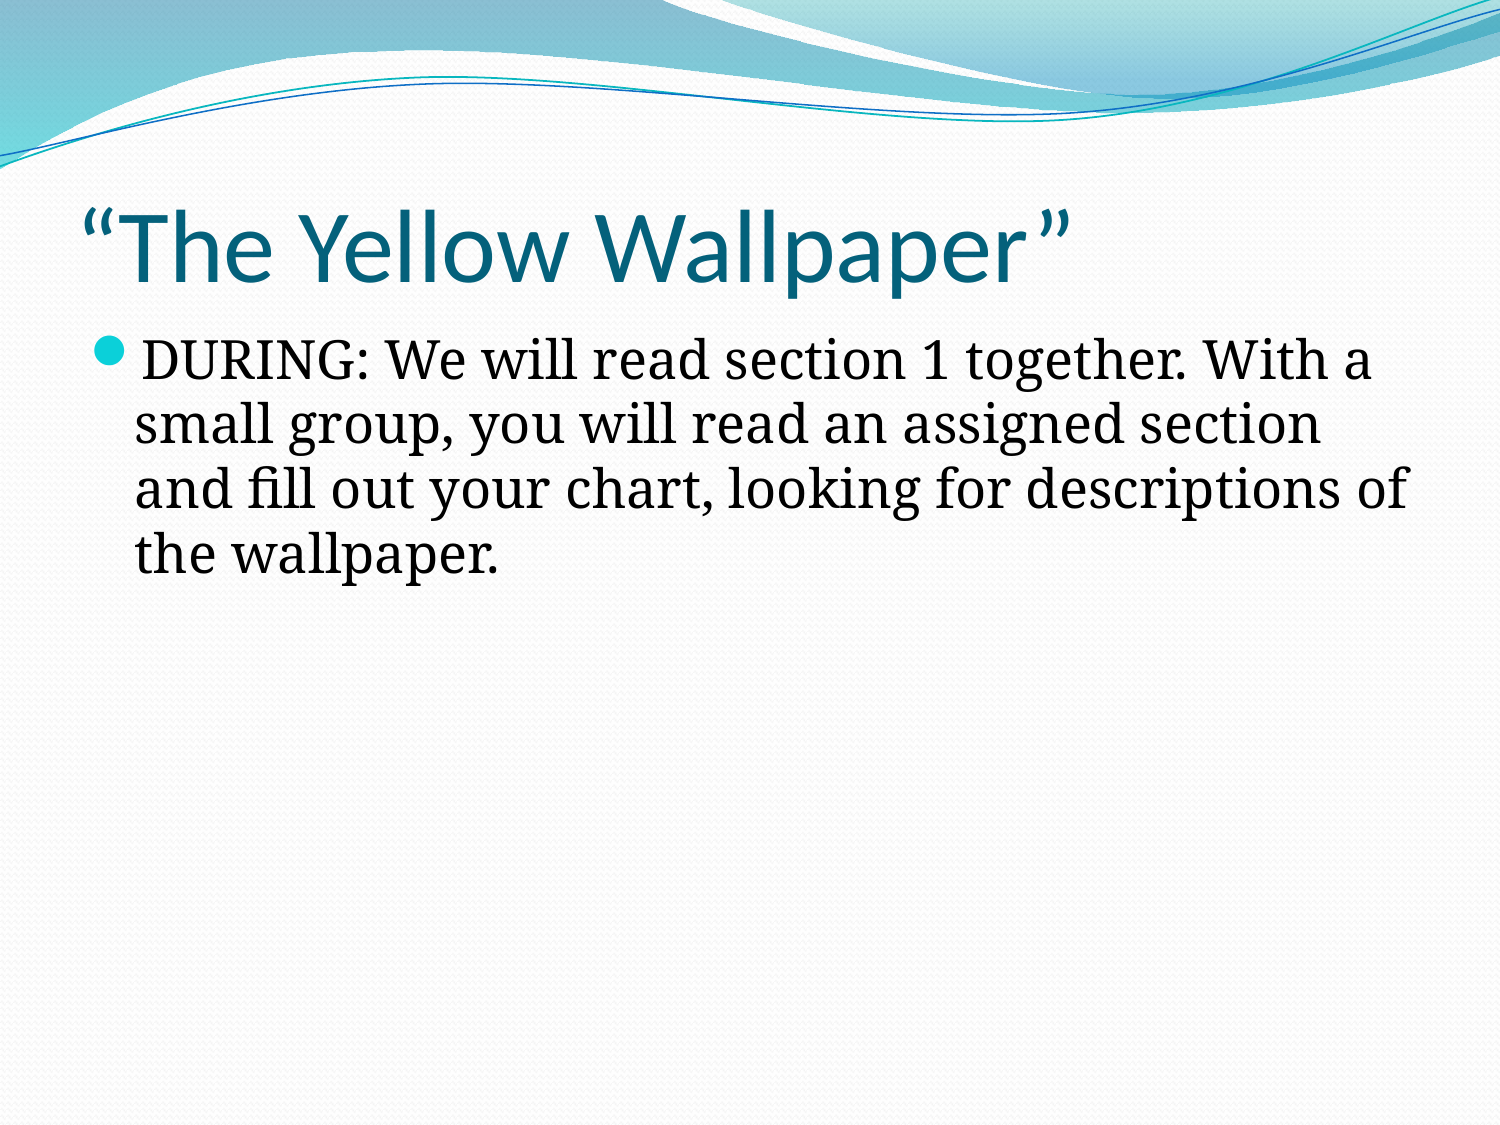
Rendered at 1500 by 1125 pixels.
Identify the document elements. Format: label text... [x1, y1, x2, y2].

title “The Yellow Wallpaper” [74, 115, 1426, 304]
list DURING: We will read section 1 together. With a small group, you will read an assigned section and fill out your chart, looking for descriptions of the wallpaper. [74, 317, 1426, 1038]
